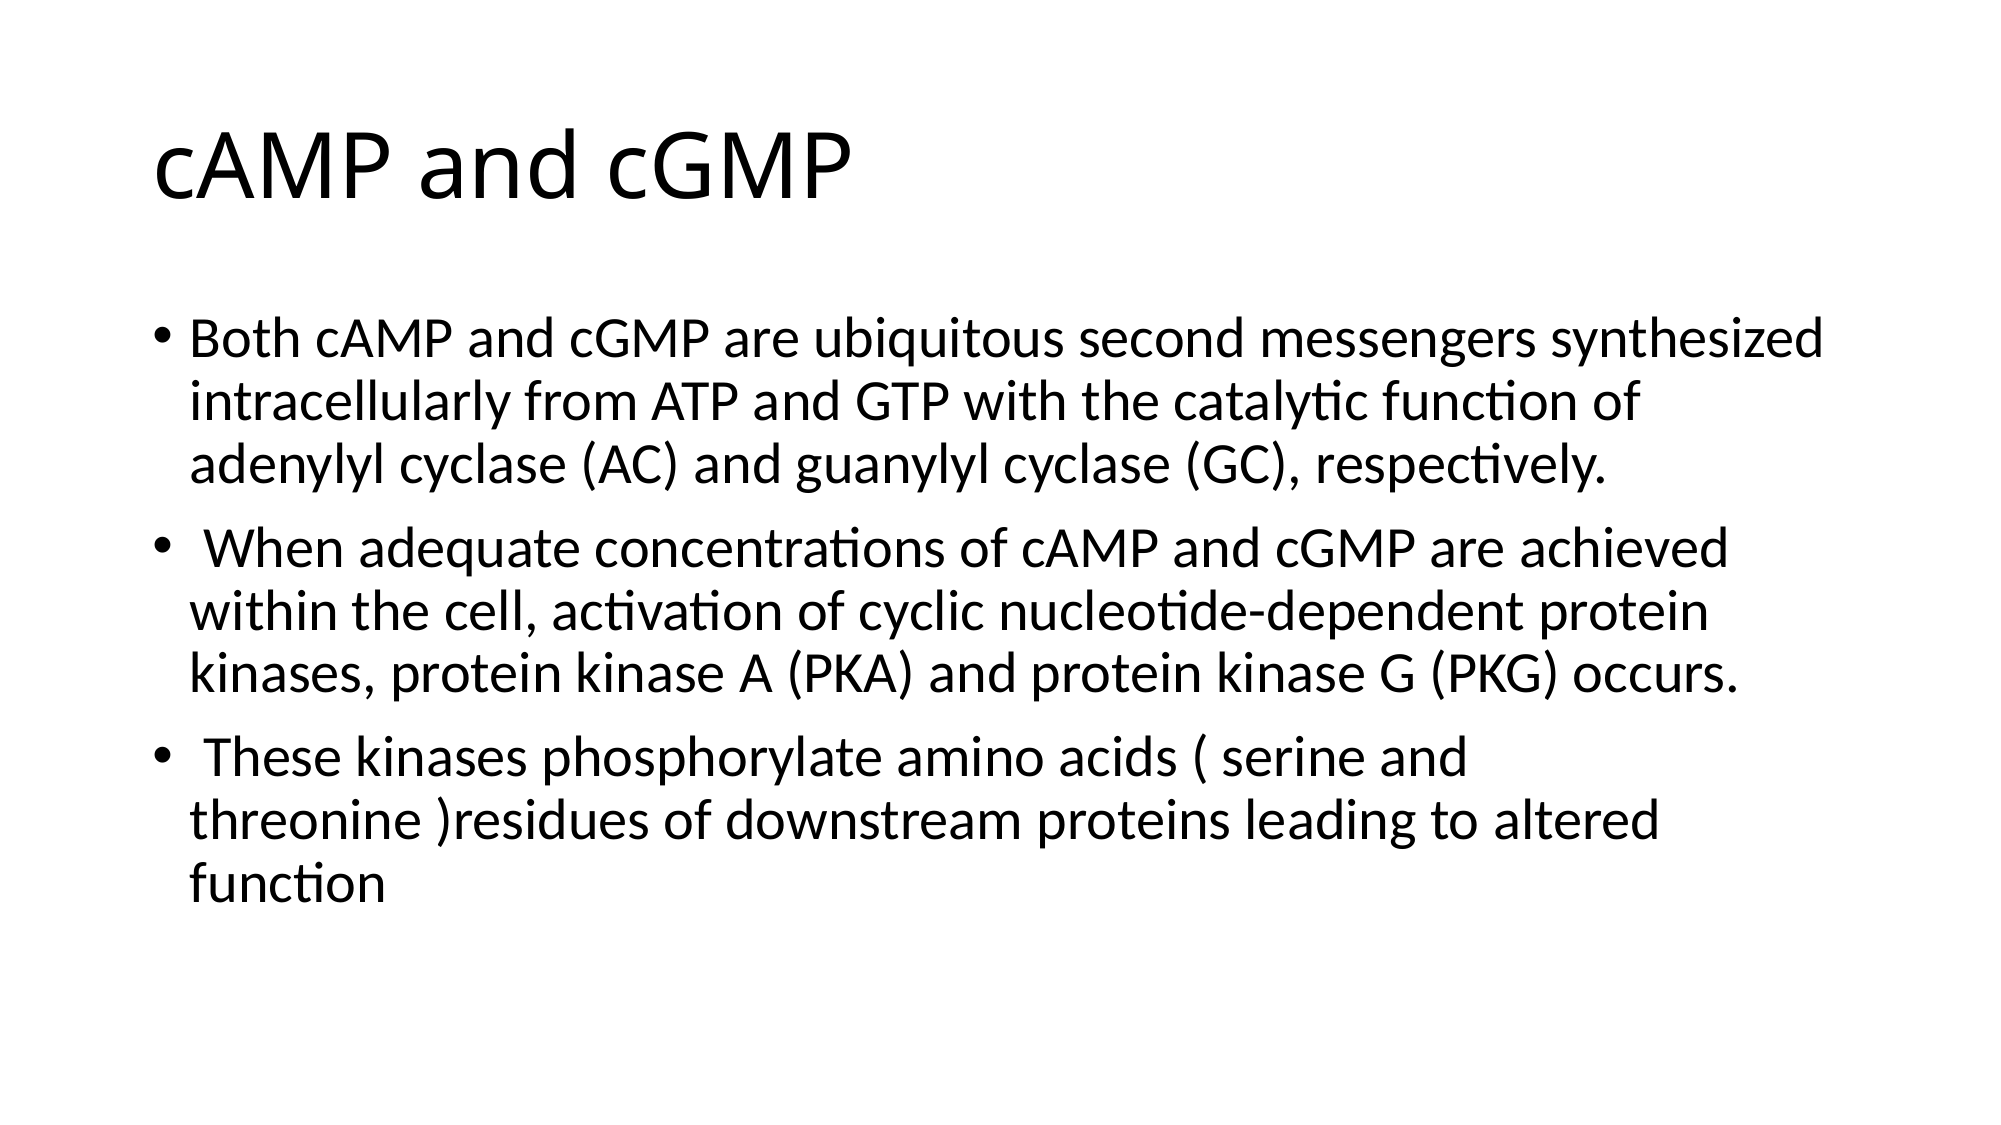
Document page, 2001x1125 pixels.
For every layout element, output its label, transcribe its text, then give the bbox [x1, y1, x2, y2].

list Both cAMP and cGMP are ubiquitous second messengers synthesized intracellularly from ATP and GTP with the catalytic function of adenylyl cyclase (AC) and guanylyl cyclase (GC), respectively. When adequate concentrations of cAMP and cGMP are achieved within the cell, activation of cyclic nucleotide-dependent protein kinases, protein kinase A (PKA) and protein kinase G (PKG) occurs. These kinases phosphorylate amino acids ( serine and threonine )residues of downstream proteins leading to altered function [137, 299, 1863, 1014]
title cAMP and cGMP [137, 59, 1863, 278]
